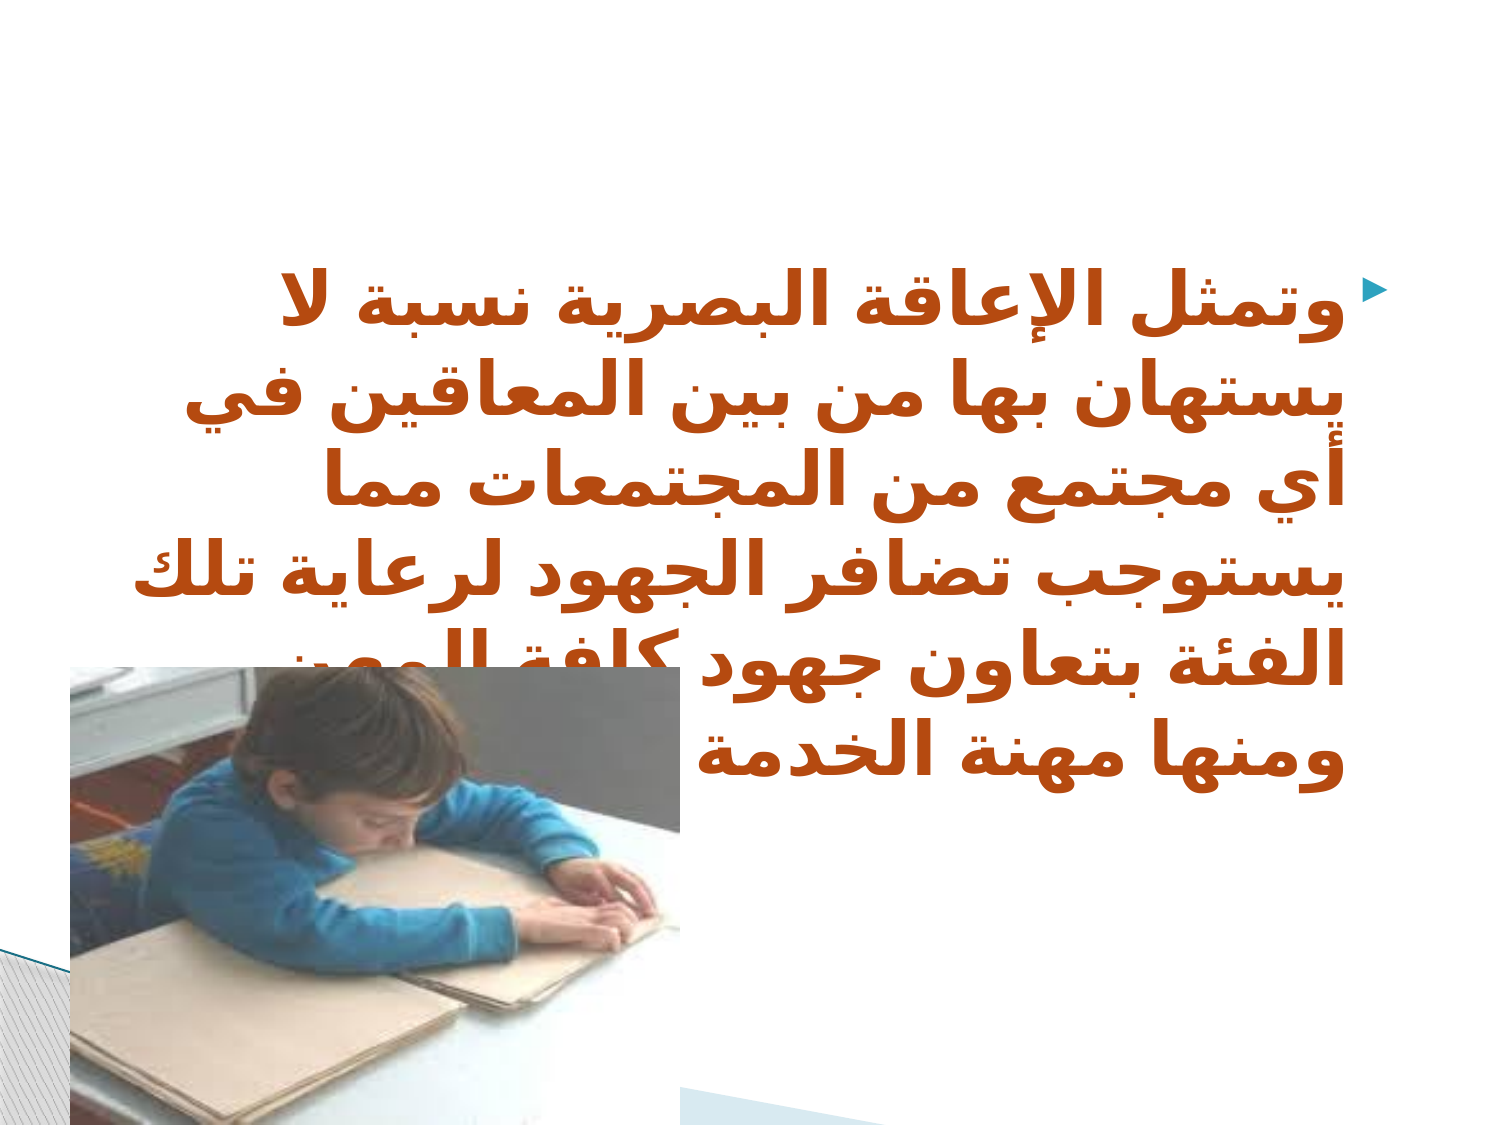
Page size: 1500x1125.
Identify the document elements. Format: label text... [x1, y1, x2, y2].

picture [70, 667, 680, 1125]
list وتمثل الإعاقة البصرية نسبة لا يستهان بها من بين المعاقين في أي مجتمع من المجتمعات مما يستوجب تضافر الجهود لرعاية تلك الفئة بتعاون جهود كافة المهن ومنها مهنة الخدمة الاجتماعية [75, 243, 1425, 986]
